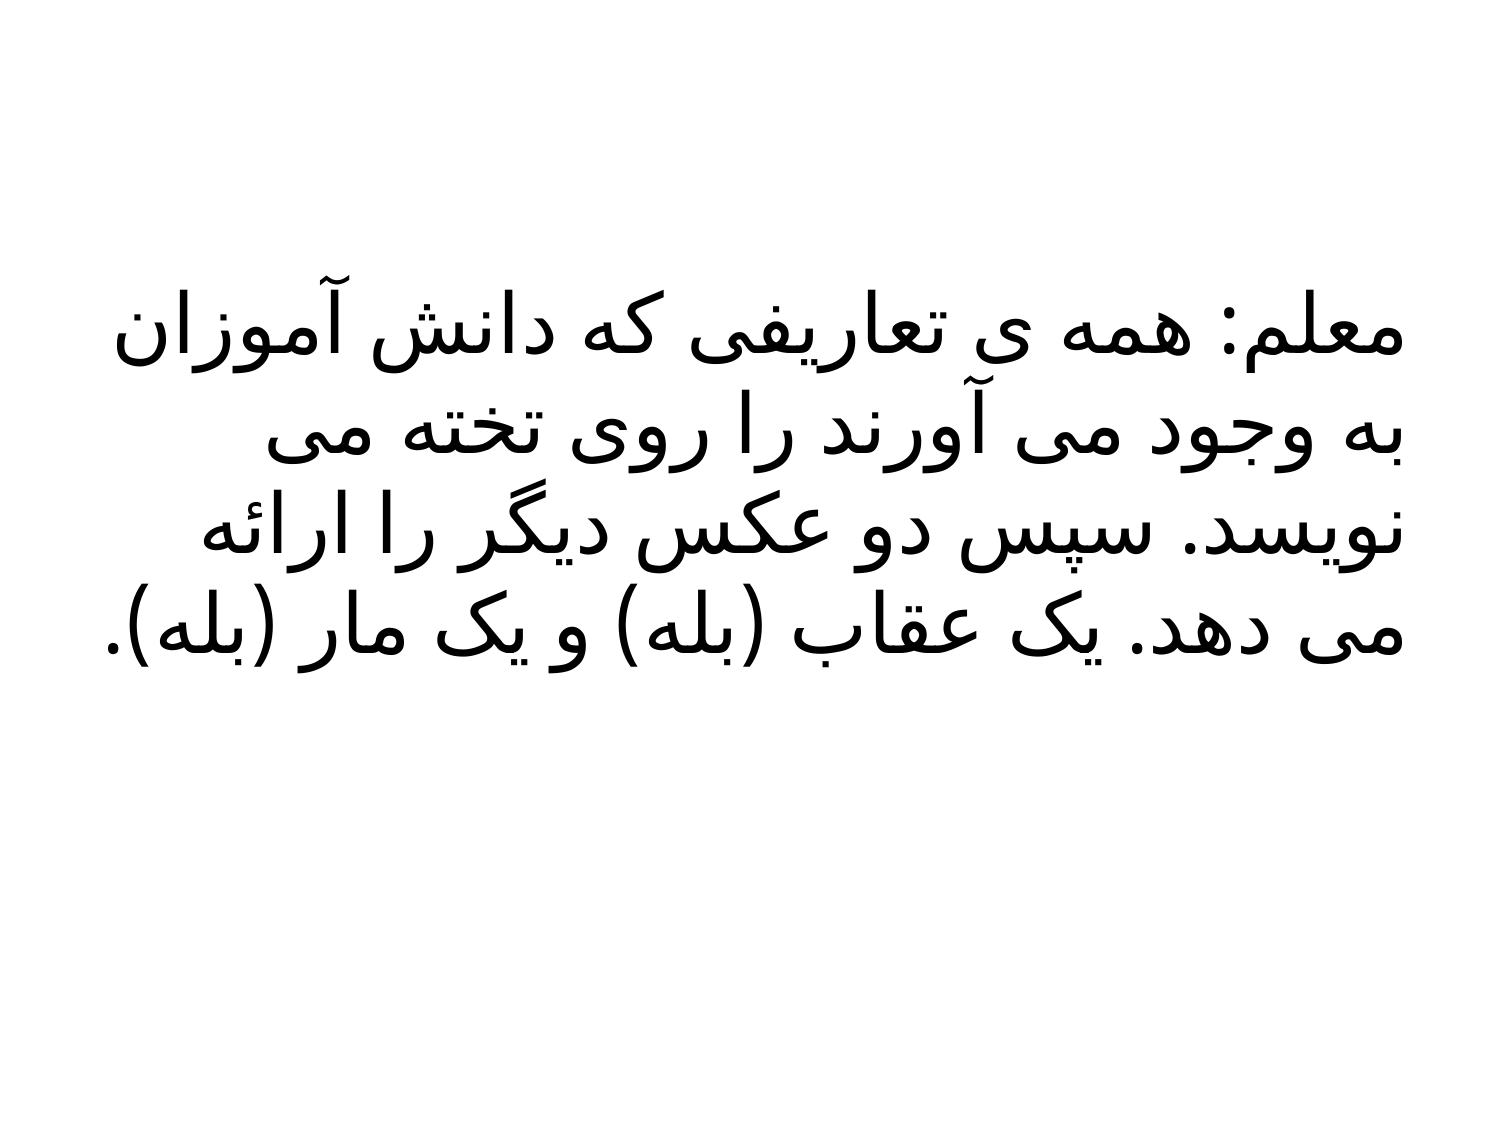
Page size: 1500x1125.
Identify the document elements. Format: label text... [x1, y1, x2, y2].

list معلم: همه ی تعاریفی که دانش آموزان به وجود می آورند را روی تخته می نویسد. سپس دو عکس دیگر را ارائه می دهد. یک عقاب (بله) و یک مار (بله). [75, 262, 1425, 1005]
